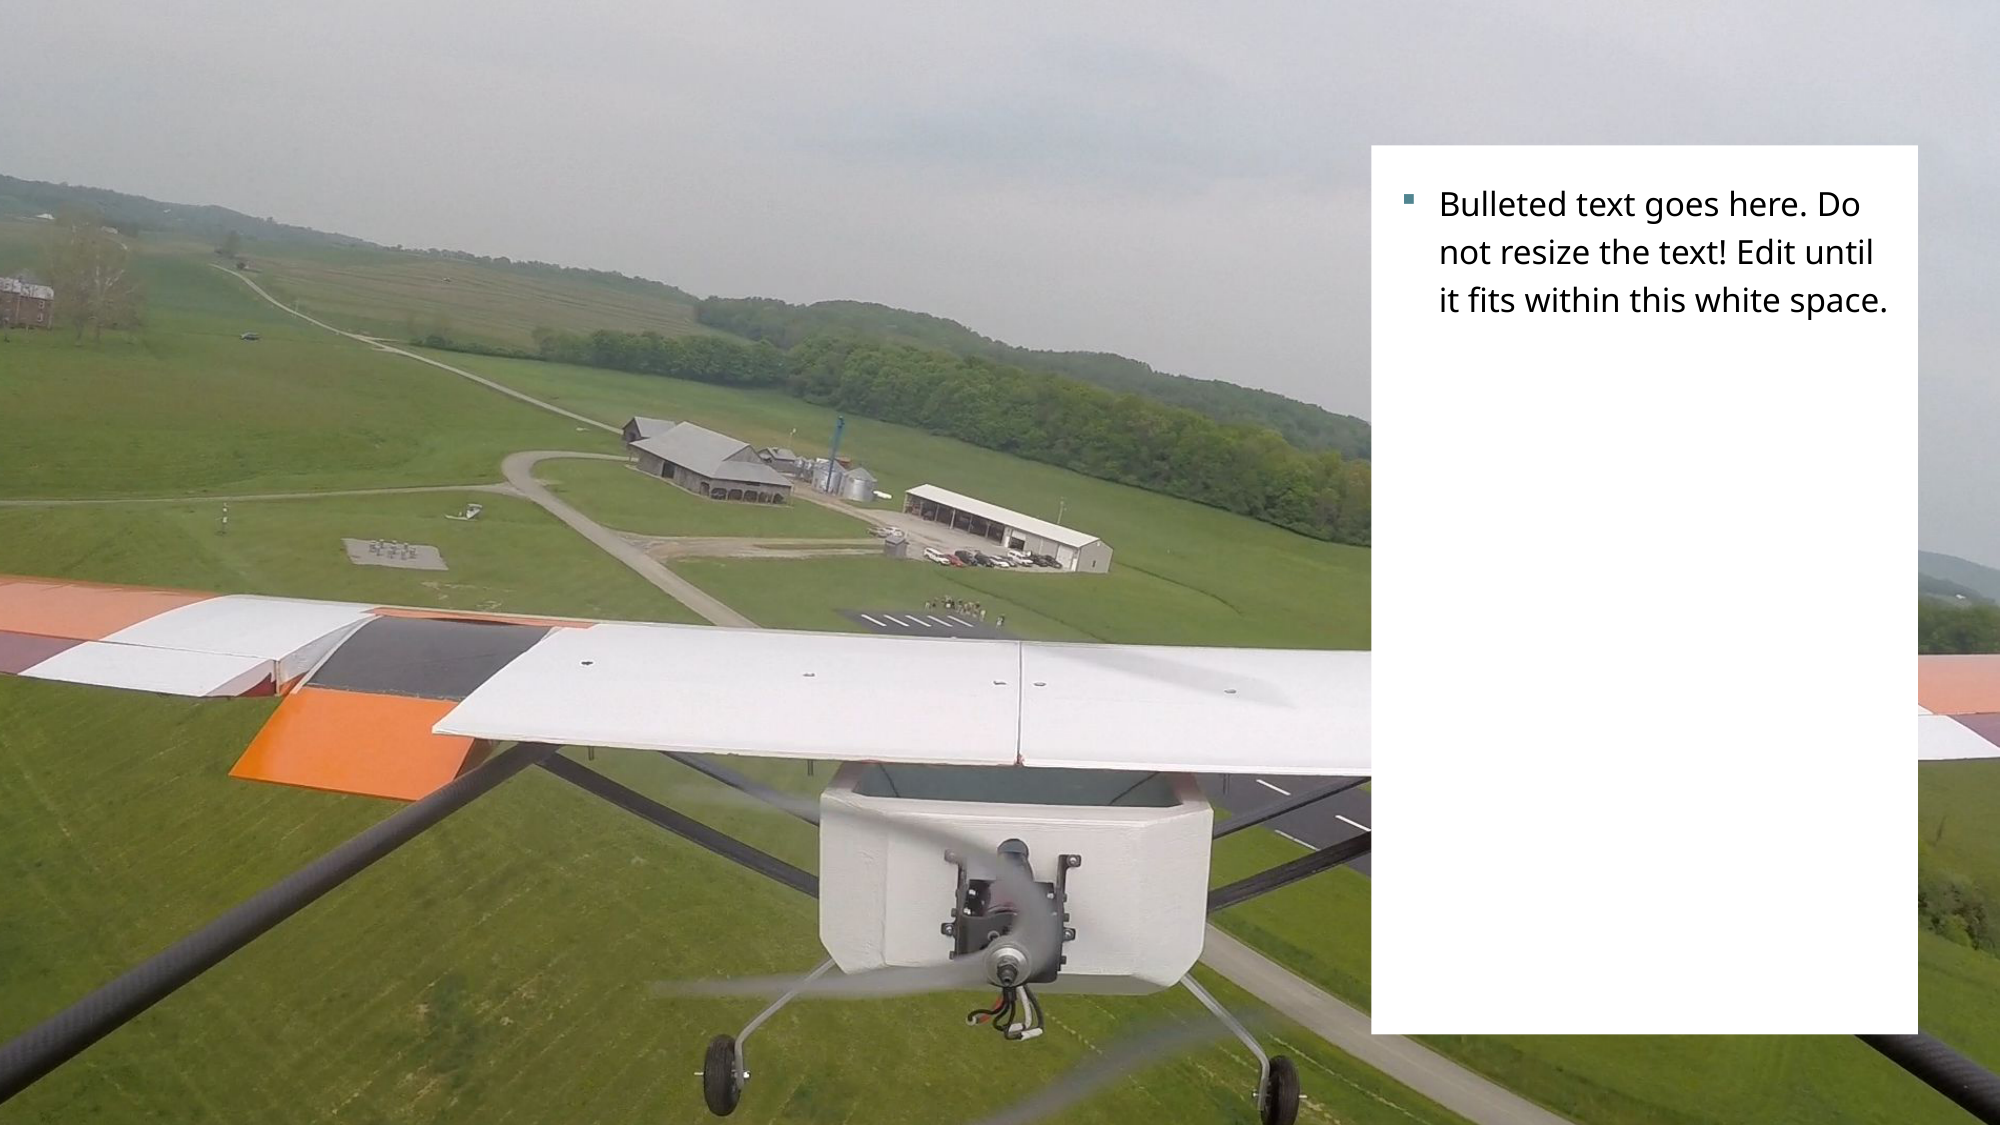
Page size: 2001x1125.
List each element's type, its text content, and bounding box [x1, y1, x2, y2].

picture [0, 0, 2000, 1125]
list Bulleted text goes here. Do not resize the text! Edit until it fits within this white space. [1371, 145, 1918, 1035]
